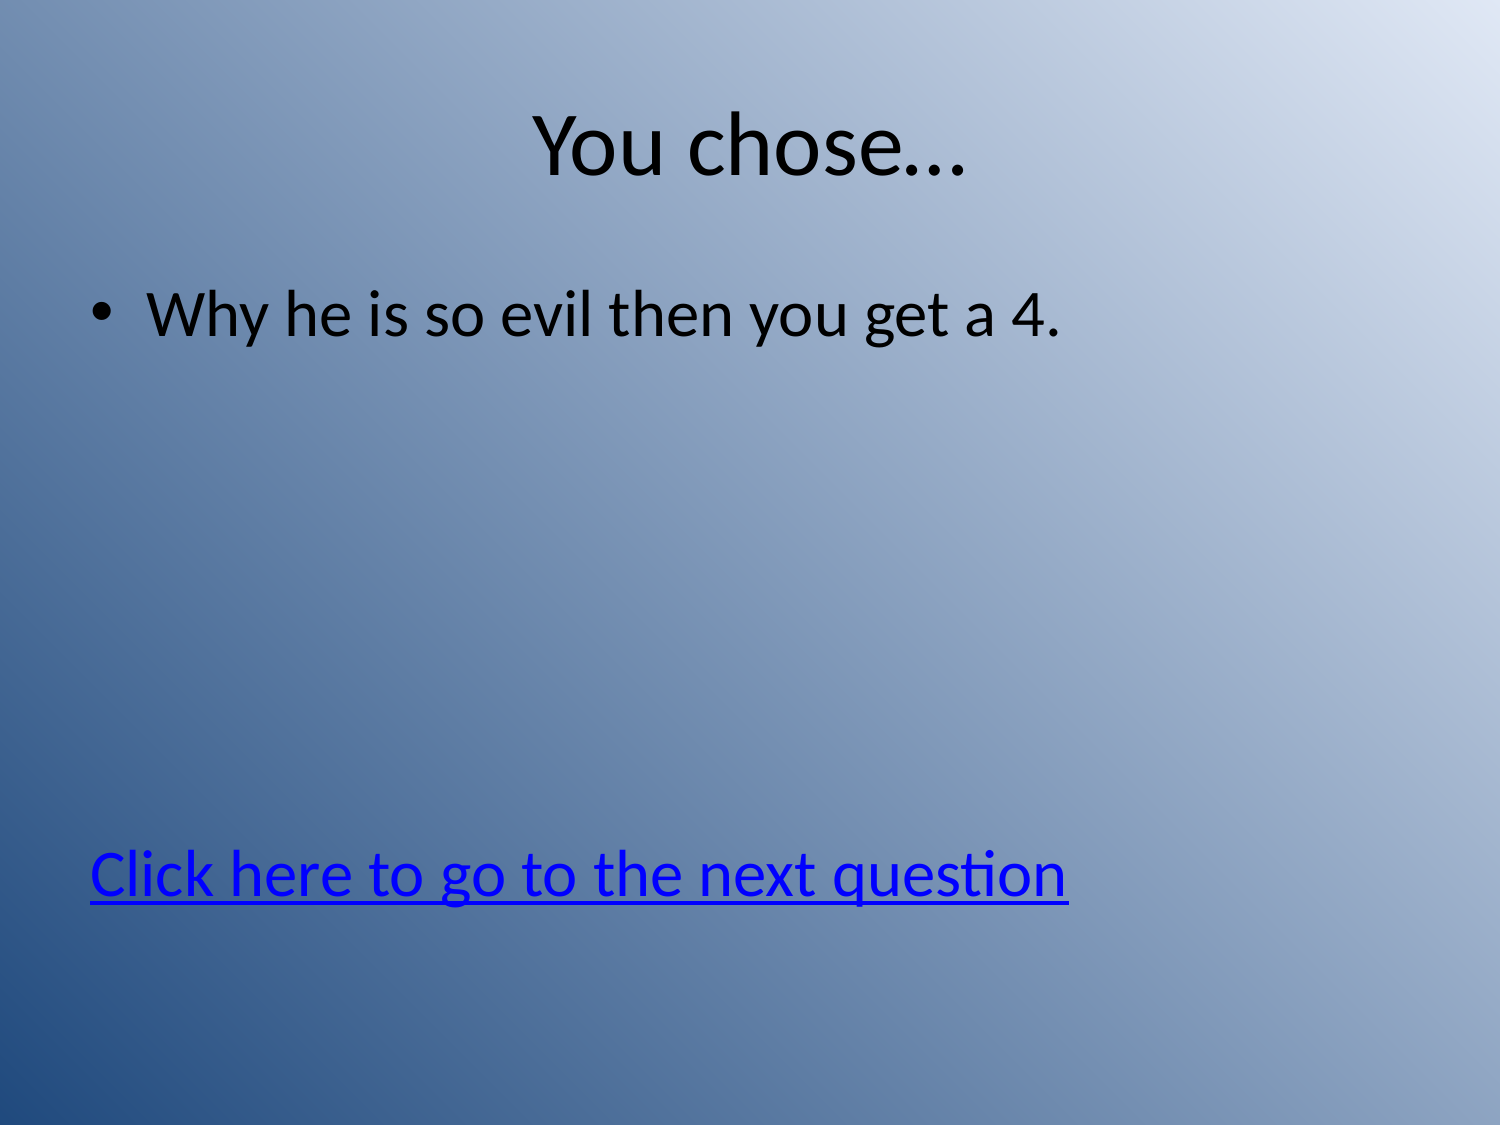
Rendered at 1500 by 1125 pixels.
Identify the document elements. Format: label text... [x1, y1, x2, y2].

list Why he is so evil then you get a 4. Click here to go to the next question [75, 262, 1425, 1005]
title You chose… [75, 45, 1425, 233]
